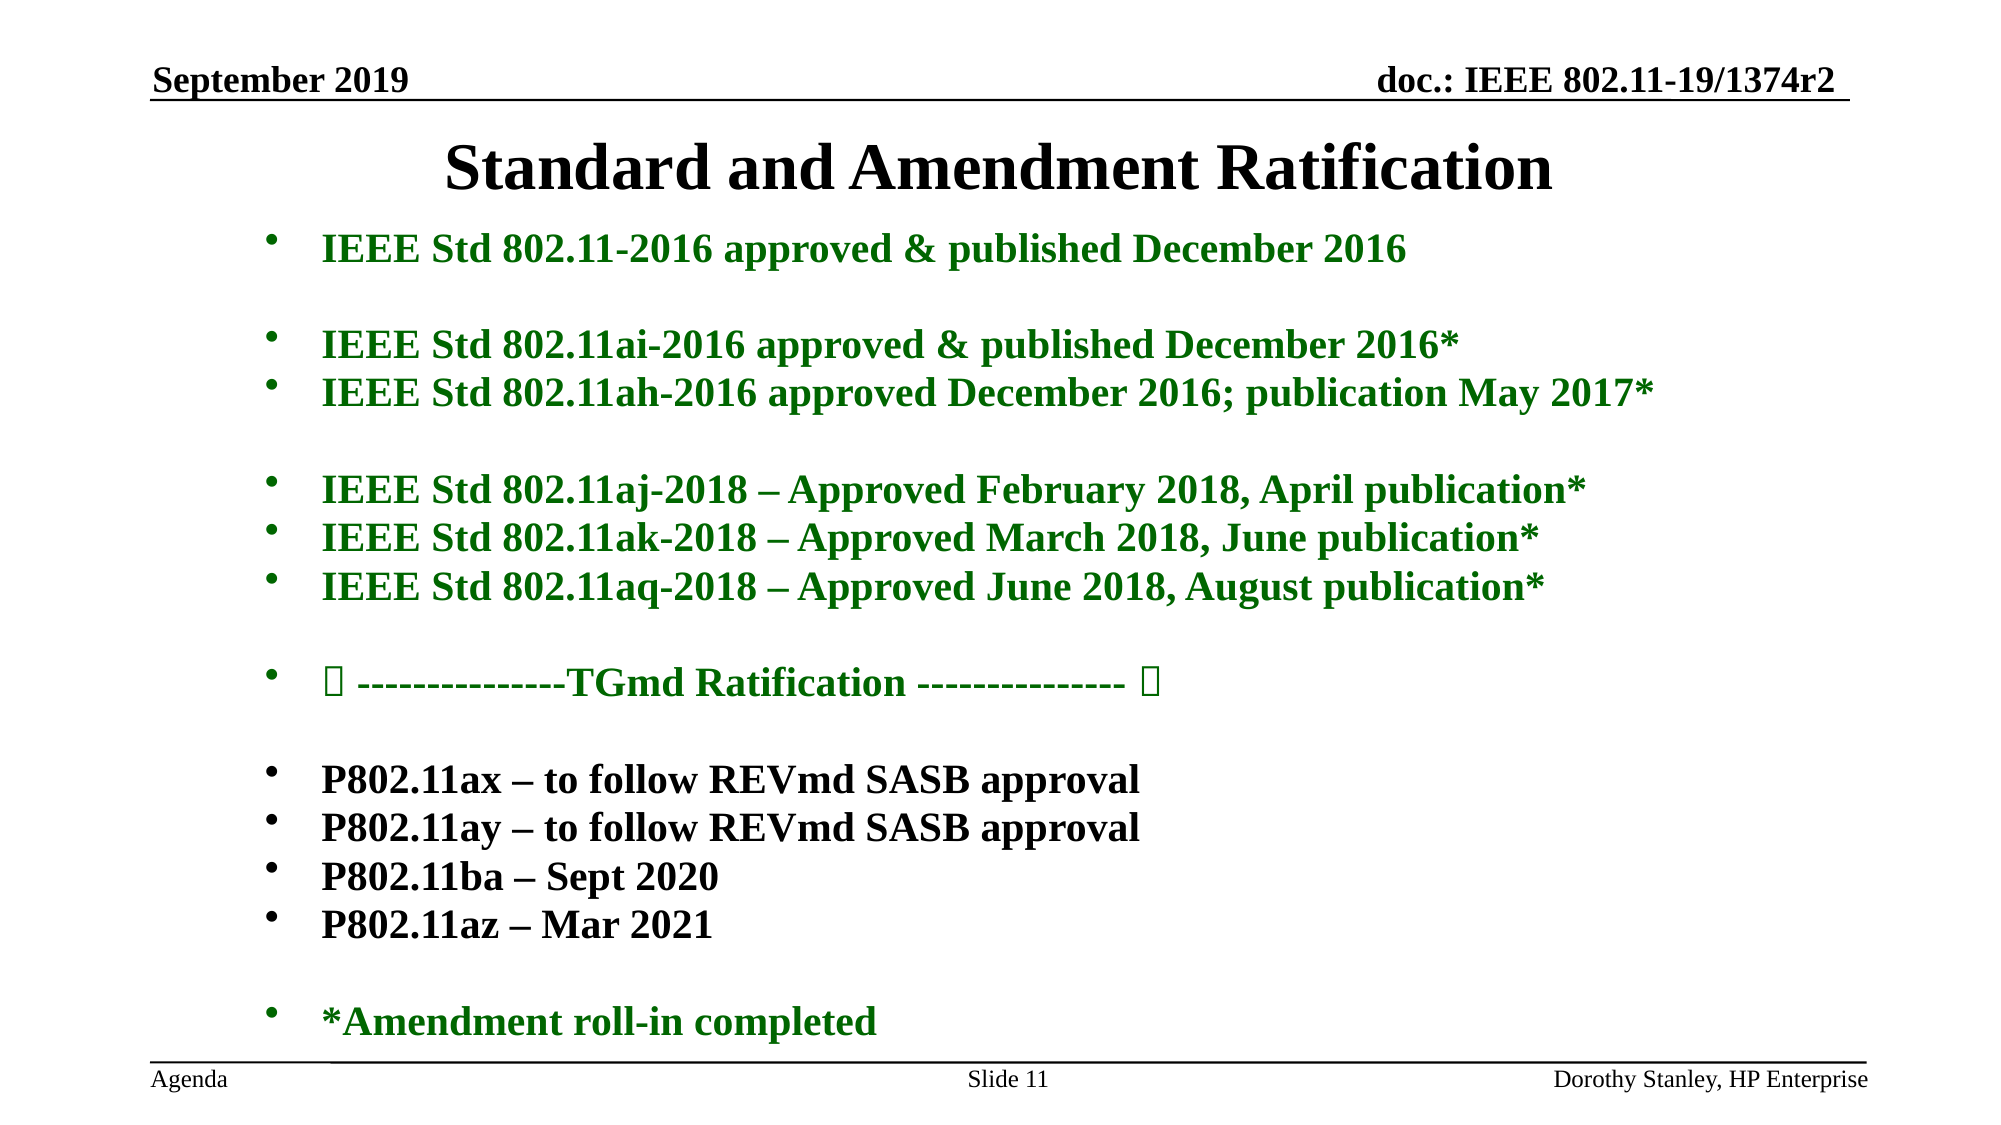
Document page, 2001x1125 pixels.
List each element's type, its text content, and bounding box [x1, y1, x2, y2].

slide_number Slide 11 [966, 1078, 1051, 1093]
title Standard and Amendment Ratification [362, 75, 1638, 222]
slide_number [152, 54, 567, 100]
list IEEE Std 802.11-2016 approved & published December 2016 IEEE Std 802.11ai-2016 approved & published December 2016* IEEE Std 802.11ah-2016 approved December 2016; publication May 2017* IEEE Std 802.11aj-2018 – Approved February 2018, April publication* IEEE Std 802.11ak-2018 – Approved March 2018, June publication* IEEE Std 802.11aq-2018 – Approved June 2018, August publication*  ---------------TGmd Ratification ---------------  P802.11ax – to follow REVmd SASB approval P802.11ay – to follow REVmd SASB approval P802.11ba – Sept 2020 P802.11az – Mar 2021 *Amendment roll-in completed [249, 222, 1800, 1078]
footer Dorothy Stanley, HP Enterprise [1549, 1062, 1869, 1093]
